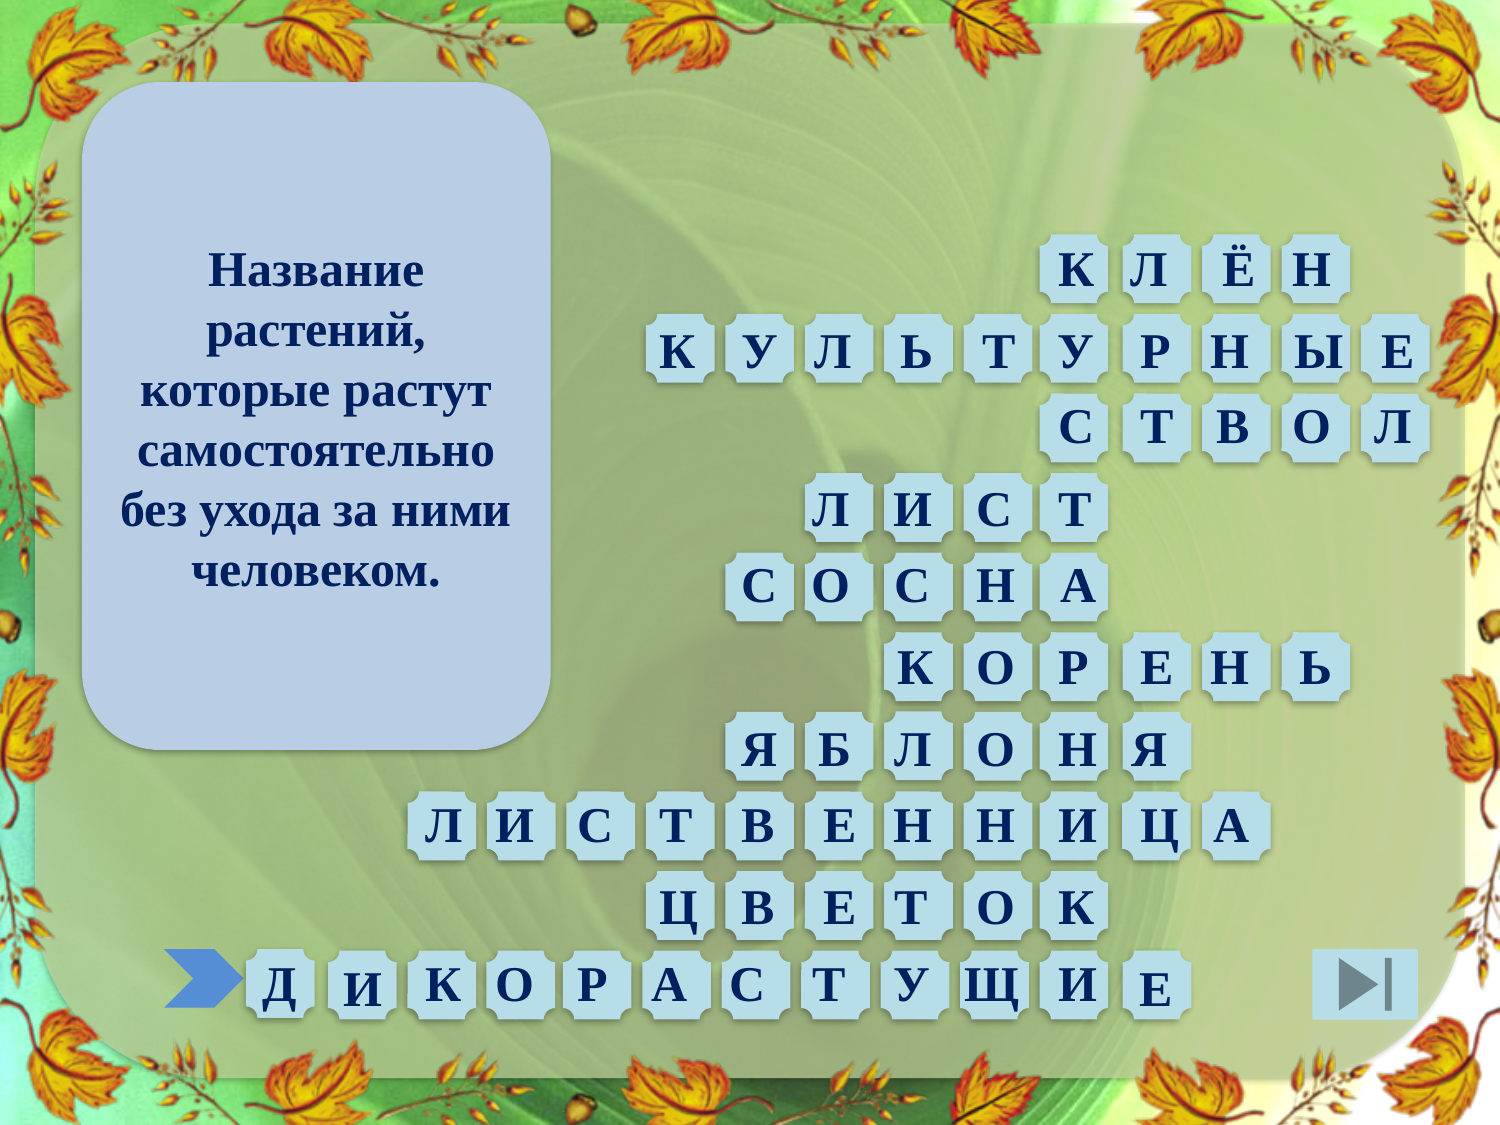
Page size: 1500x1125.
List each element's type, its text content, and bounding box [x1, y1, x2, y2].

picture [0, 0, 1500, 1125]
text_box Название растений, которые растут самостоятельно без ухода за ними человеком. [81, 82, 551, 751]
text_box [327, 234, 1430, 1020]
text_box Л [1116, 228, 1184, 232]
text_box [162, 947, 240, 1010]
text_box Н [1277, 228, 1347, 232]
text_box Д [247, 943, 312, 1019]
text_box К [1043, 228, 1110, 232]
text_box Ё [1207, 228, 1271, 232]
